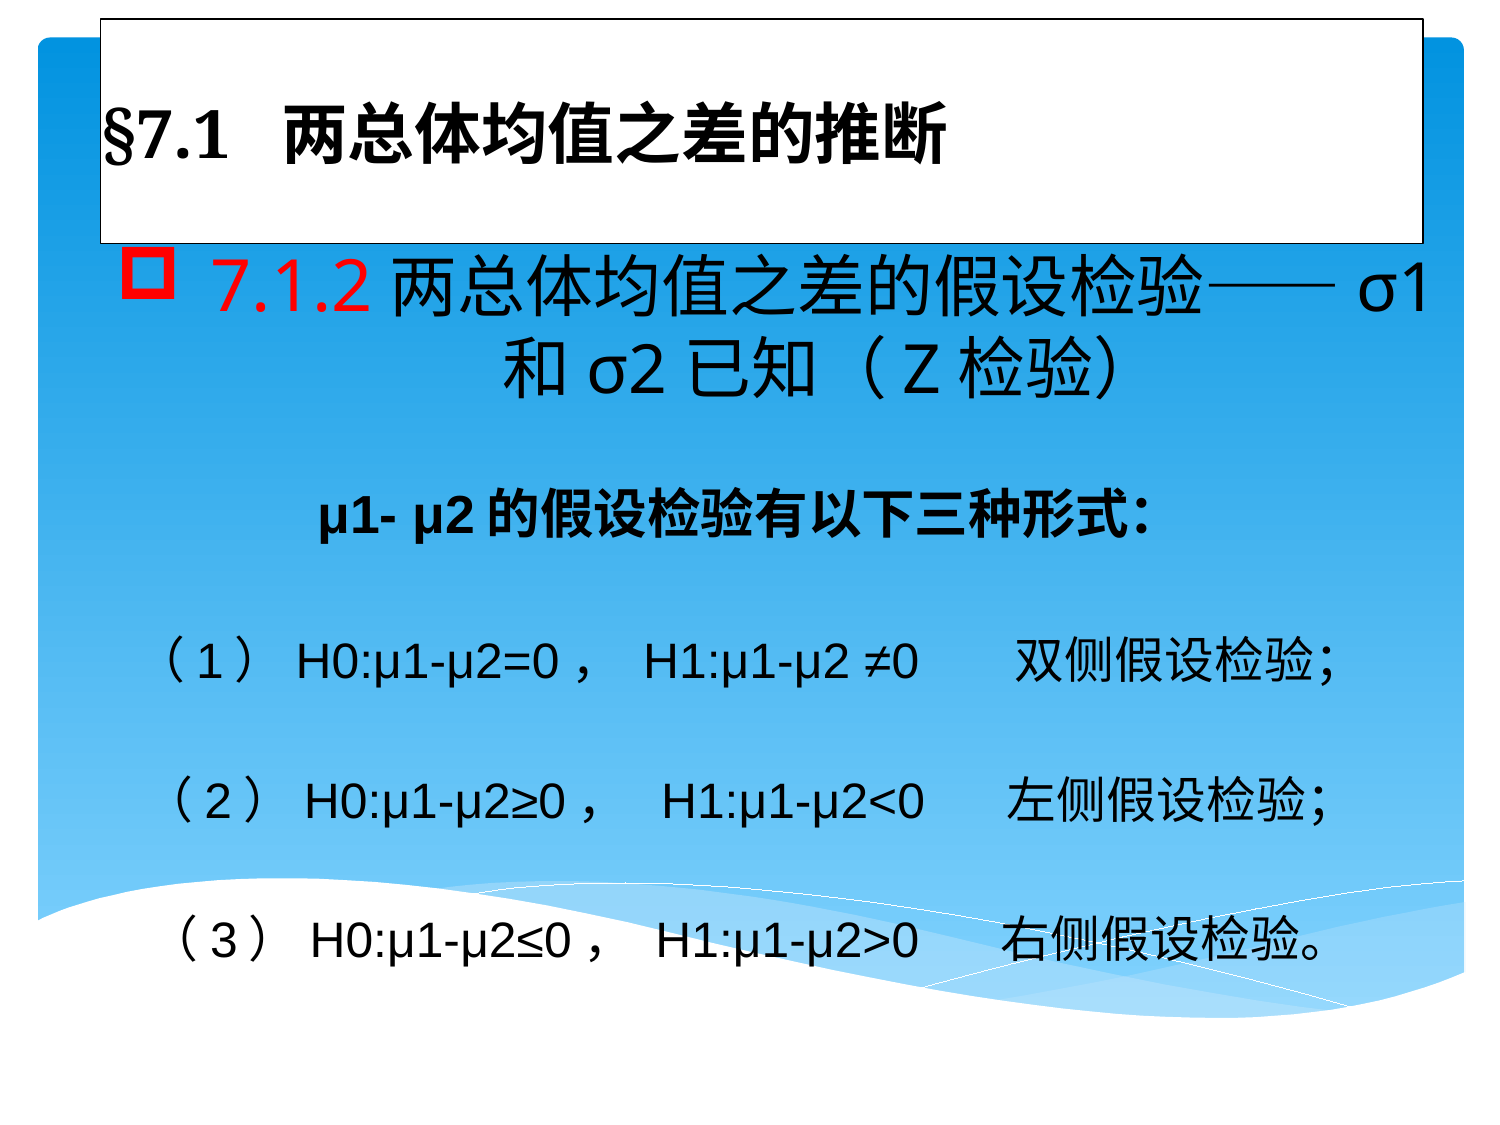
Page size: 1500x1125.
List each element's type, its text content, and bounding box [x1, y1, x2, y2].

subtitle 7.1.2两总体均值之差的假设检验——σ1和σ2已知（Z检验） [84, 231, 1490, 416]
title §7.1 两总体均值之差的推断 [100, 19, 1424, 231]
text_box μ1- μ2的假设检验有以下三种形式： （1）H0:μ1-μ2=0， H1:μ1-μ2 ≠0 双侧假设检验； （2）H0:μ1-μ2≥0， H1:μ1-μ2<0 左侧假设检验； （3）H0:μ1-μ2≤0， H1:μ1-μ2>0 右侧假设检验。 [108, 397, 1392, 1100]
